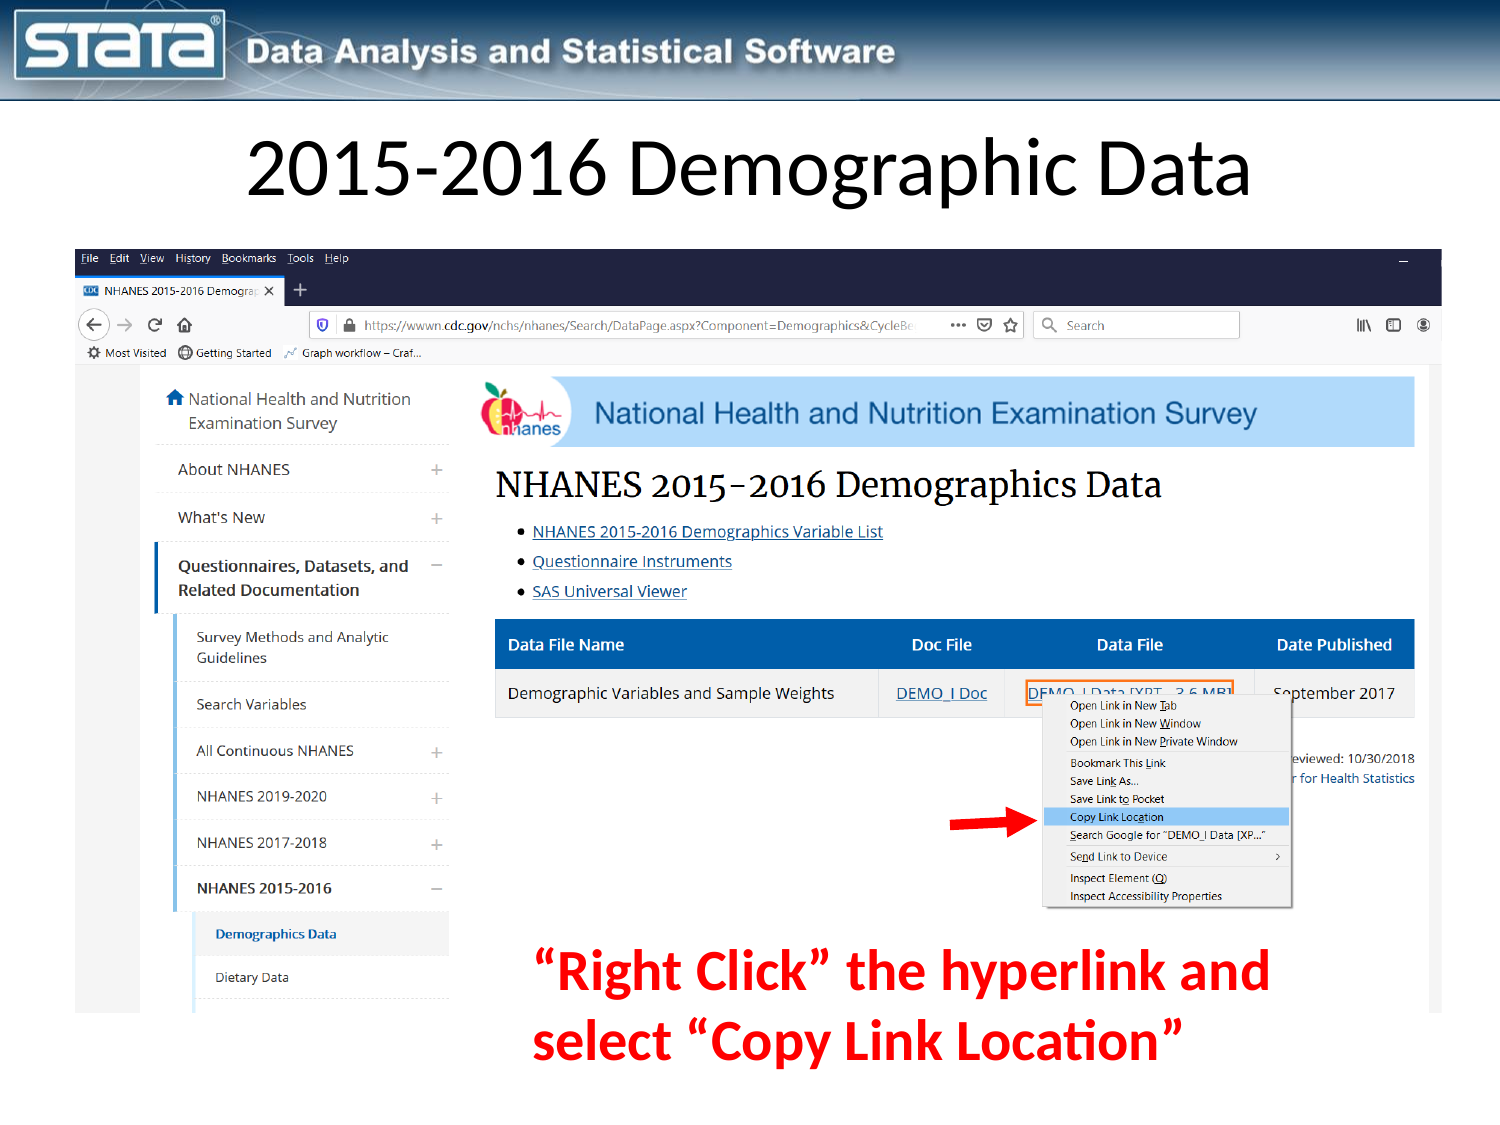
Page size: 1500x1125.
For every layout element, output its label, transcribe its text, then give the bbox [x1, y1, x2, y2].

text_box “Right Click” the hyperlink and select “Copy Link Location” [517, 1022, 1300, 1080]
title 2015-2016 Demographic Data [0, 99, 1500, 225]
picture [0, 0, 1500, 99]
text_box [949, 820, 1038, 826]
picture [74, 249, 1442, 1013]
